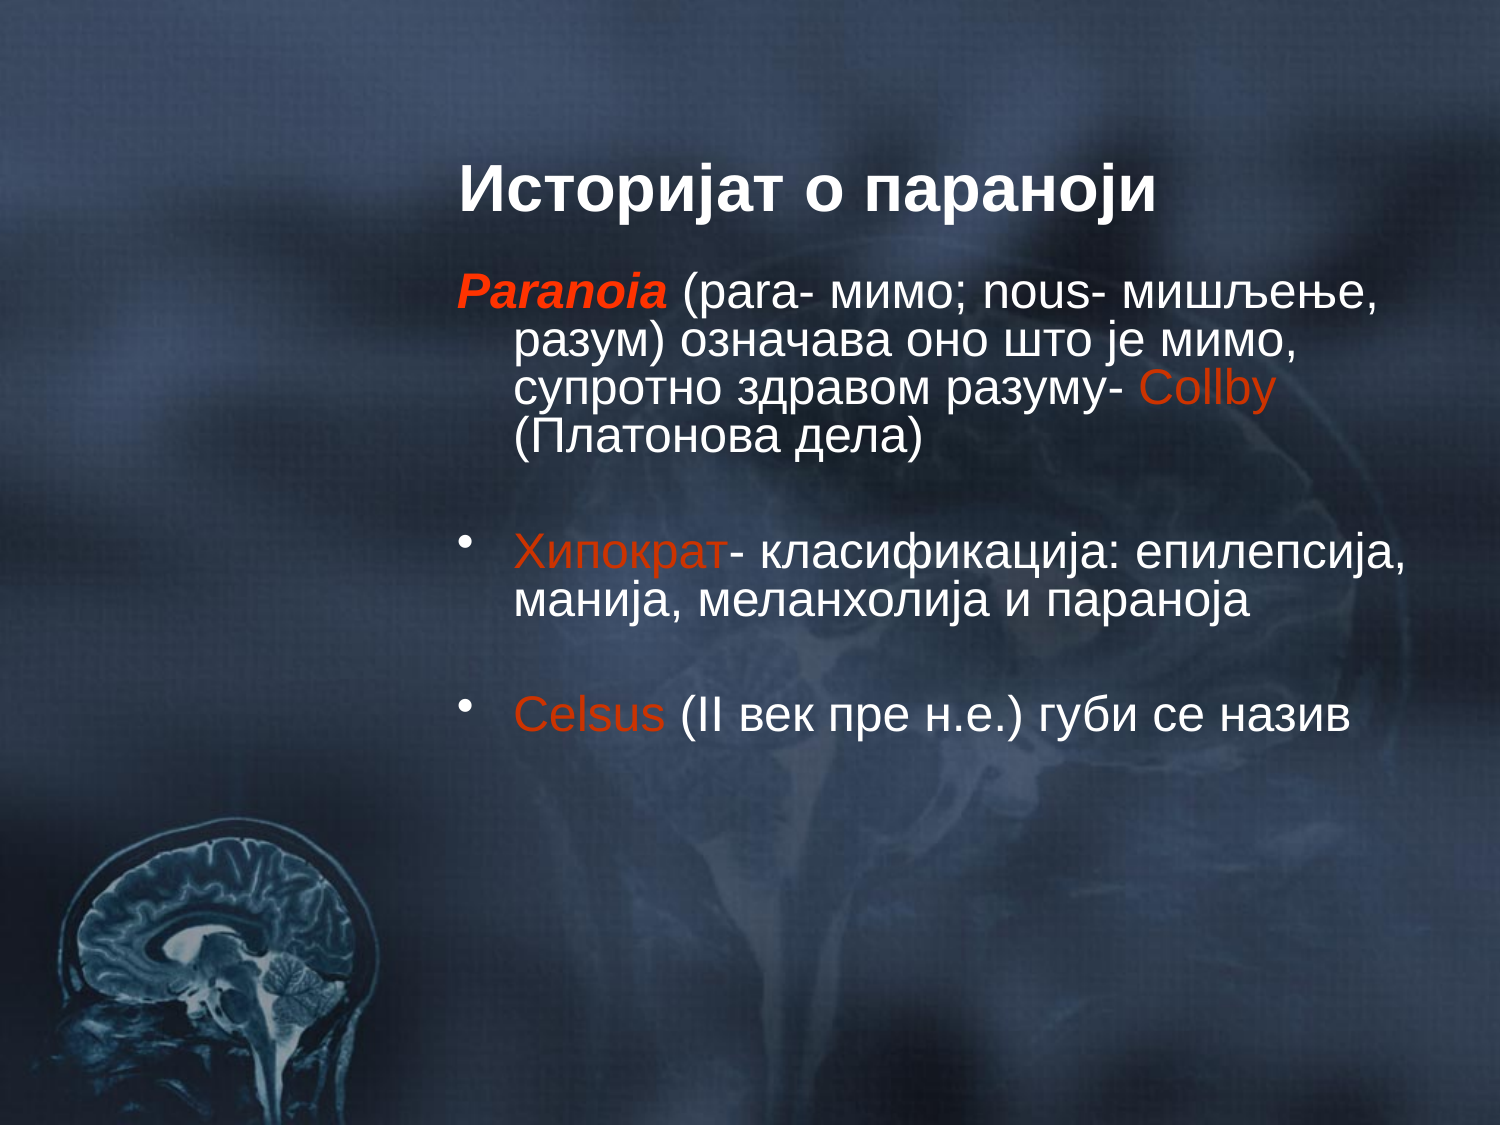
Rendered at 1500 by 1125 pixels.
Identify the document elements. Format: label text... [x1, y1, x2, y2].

picture [0, 0, 1500, 1125]
list Paranoia (para- мимо; nous- мишљење, разум) означава оно што је мимо, супротно здравом разуму- Collby (Платонова дела) Хипократ- класификација: епилепсија, манија, меланхолија и параноја Celsus (II век пре н.е.) губи се назив [441, 262, 1480, 1088]
title Историјат о параноји [443, 44, 1480, 233]
